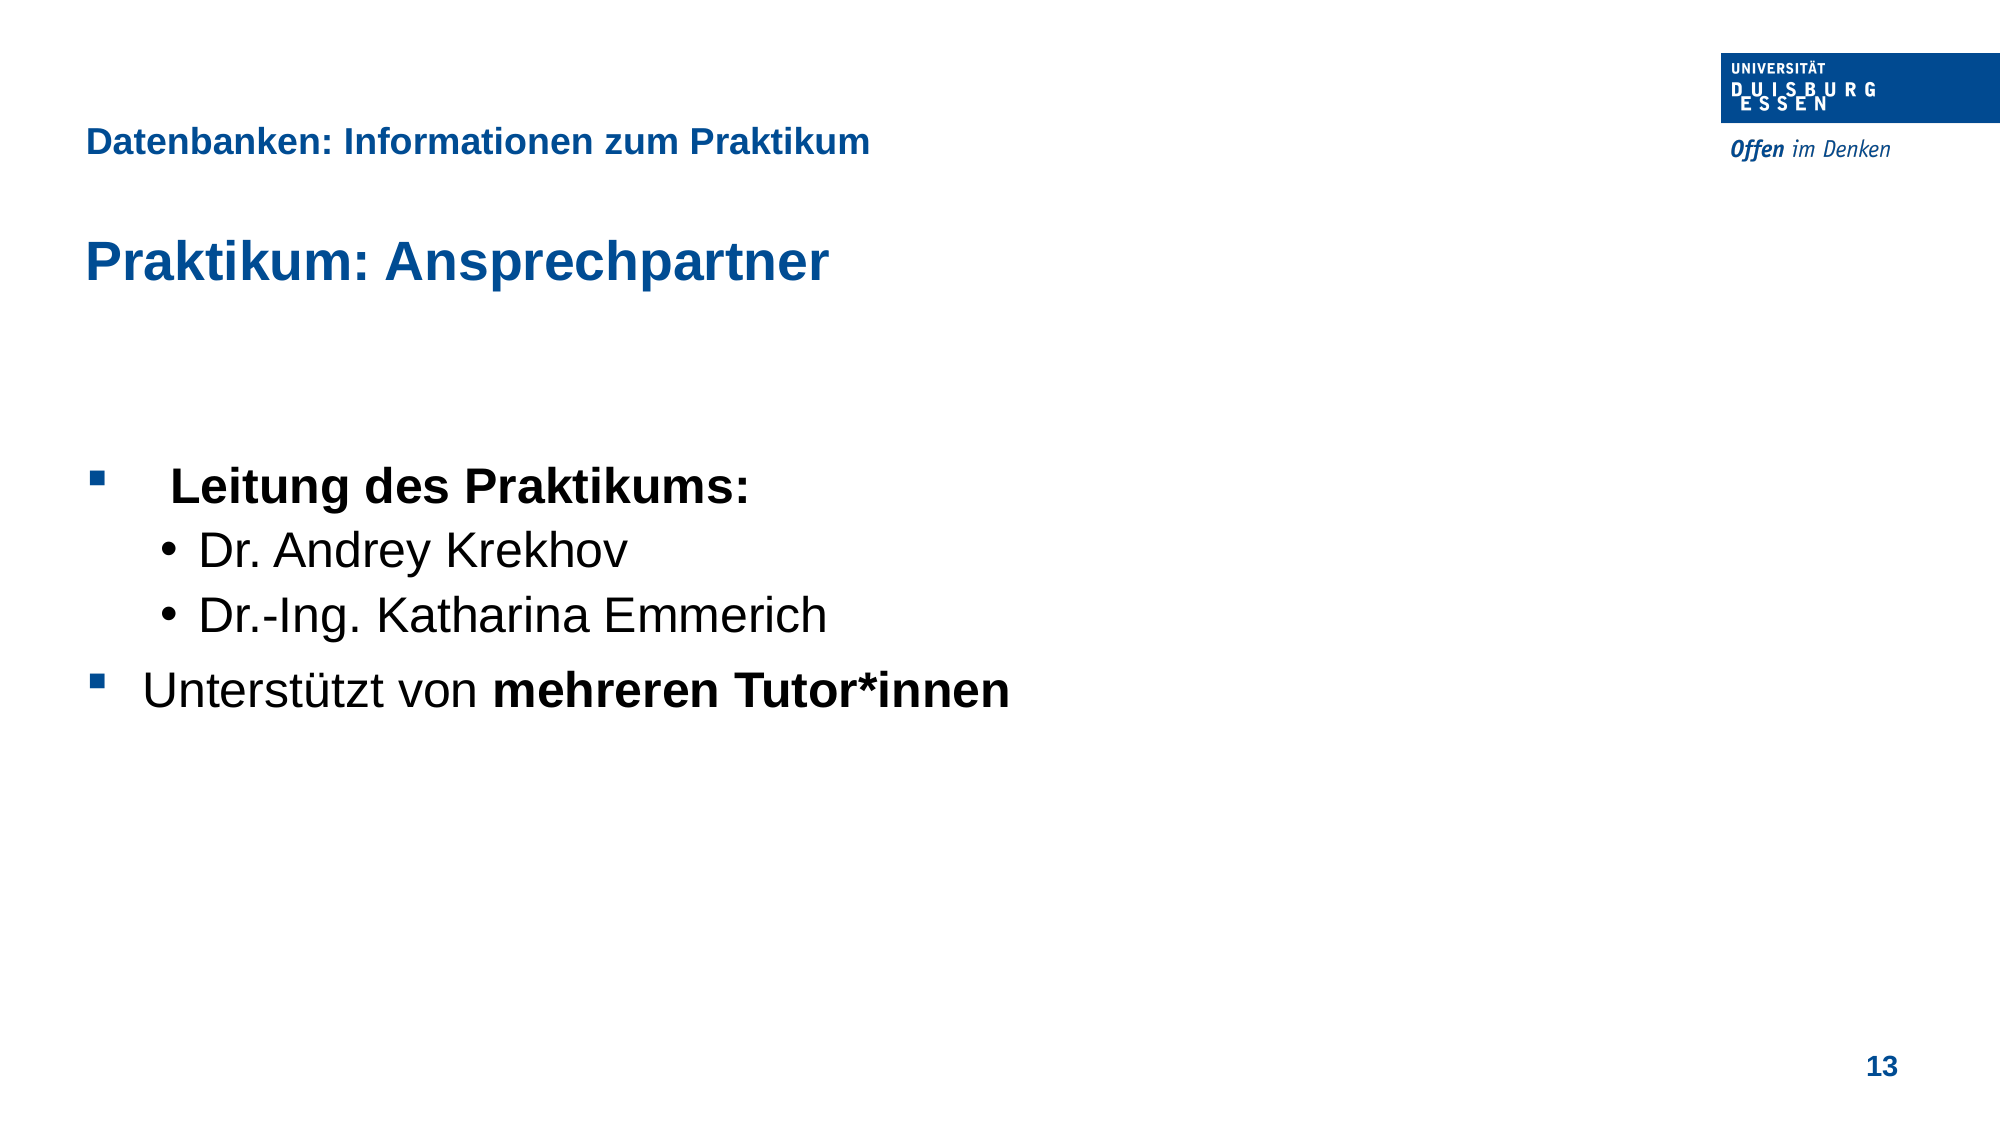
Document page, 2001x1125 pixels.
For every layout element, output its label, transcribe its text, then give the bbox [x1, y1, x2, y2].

list Praktikum: Ansprechpartner [85, 225, 1696, 301]
list Datenbanken: Informationen zum Praktikum [85, 121, 1696, 163]
picture [1721, 53, 2000, 162]
list Leitung des Praktikums: Dr. Andrey Krekhov Dr.-Ing. Katharina Emmerich Unterstützt von mehreren Tutor*innen [85, 452, 1915, 982]
slide_number 13 [1677, 1039, 1914, 1081]
